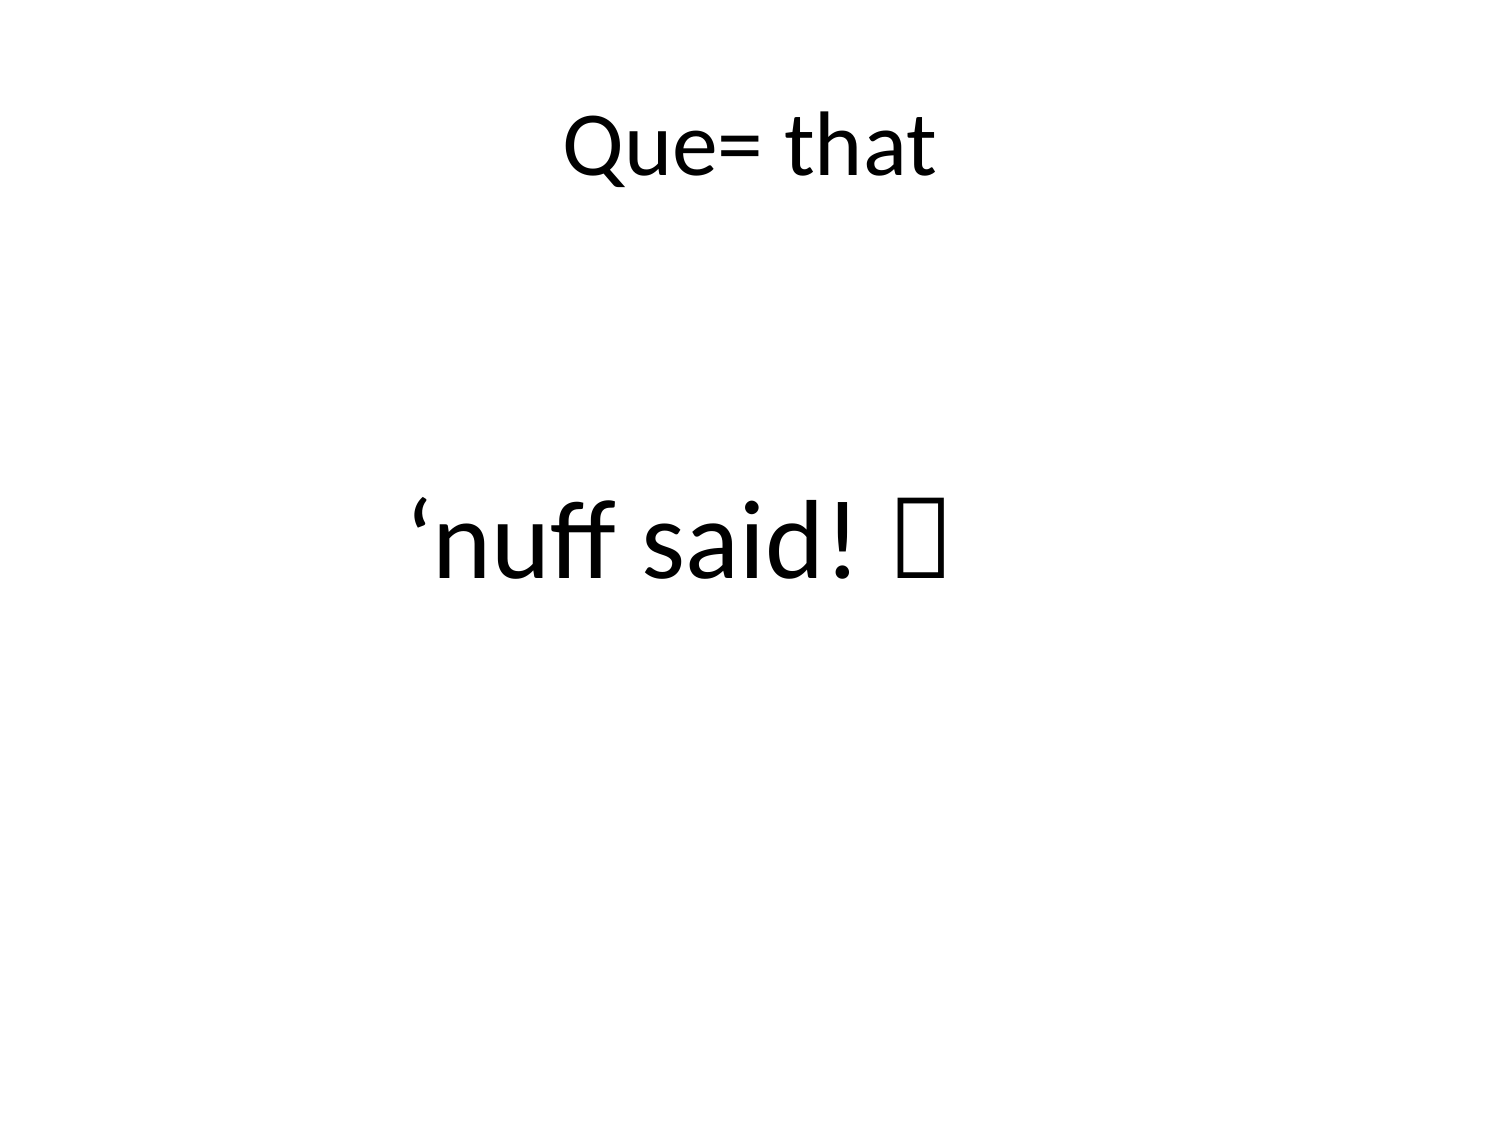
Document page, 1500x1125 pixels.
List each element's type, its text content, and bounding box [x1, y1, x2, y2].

list ‘nuff said!  [75, 262, 1425, 1005]
title Que= that [75, 45, 1425, 233]
